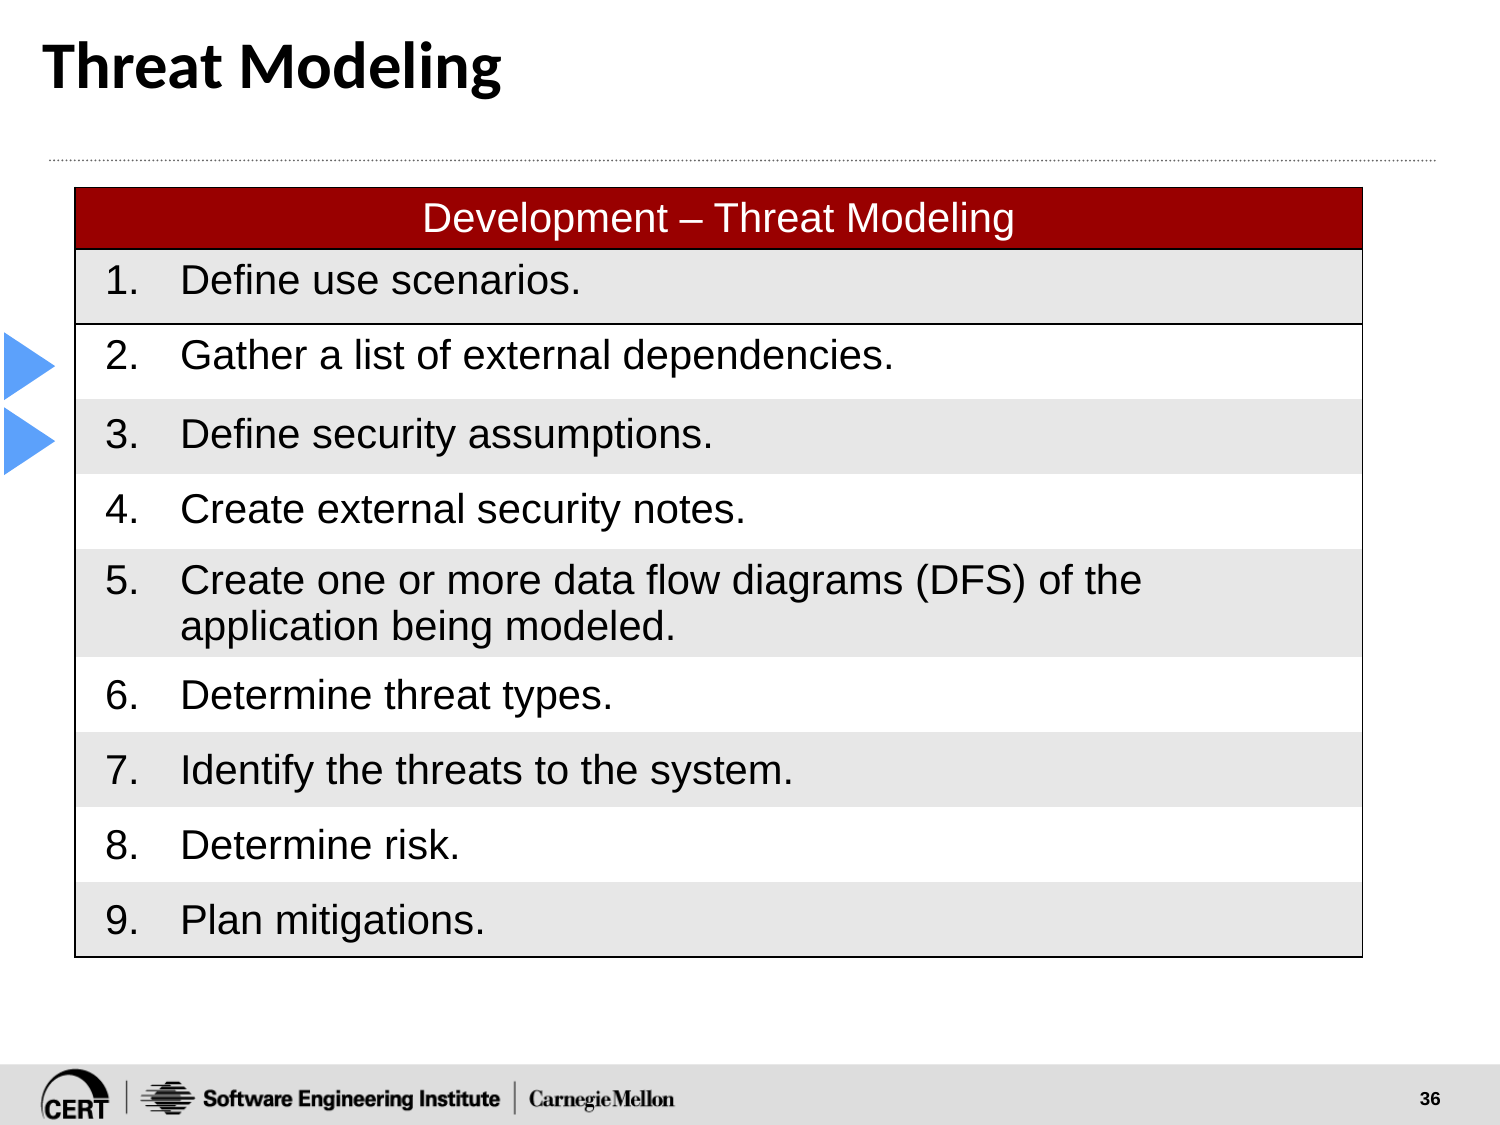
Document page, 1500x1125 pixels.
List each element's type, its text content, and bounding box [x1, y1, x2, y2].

picture [24, 1065, 688, 1125]
table_cell Determine risk. [76, 807, 1362, 882]
table_cell Create external security notes. [76, 474, 1362, 549]
table_cell Define security assumptions. [76, 399, 1362, 474]
table_cell Create one or more data flow diagrams (DFS) of the application being modeled. [76, 549, 1362, 657]
table_cell Gather a list of external dependencies. [76, 325, 1362, 399]
table_cell Determine threat types. [76, 657, 1362, 732]
text_box [4, 332, 56, 401]
table_cell Define use scenarios. [76, 250, 1362, 323]
text_box [4, 407, 56, 476]
table_header Development – Threat Modeling [76, 188, 1362, 248]
title Threat Modeling [42, 37, 1434, 155]
table_cell Plan mitigations. [76, 882, 1362, 956]
table_cell Identify the threats to the system. [76, 732, 1362, 807]
